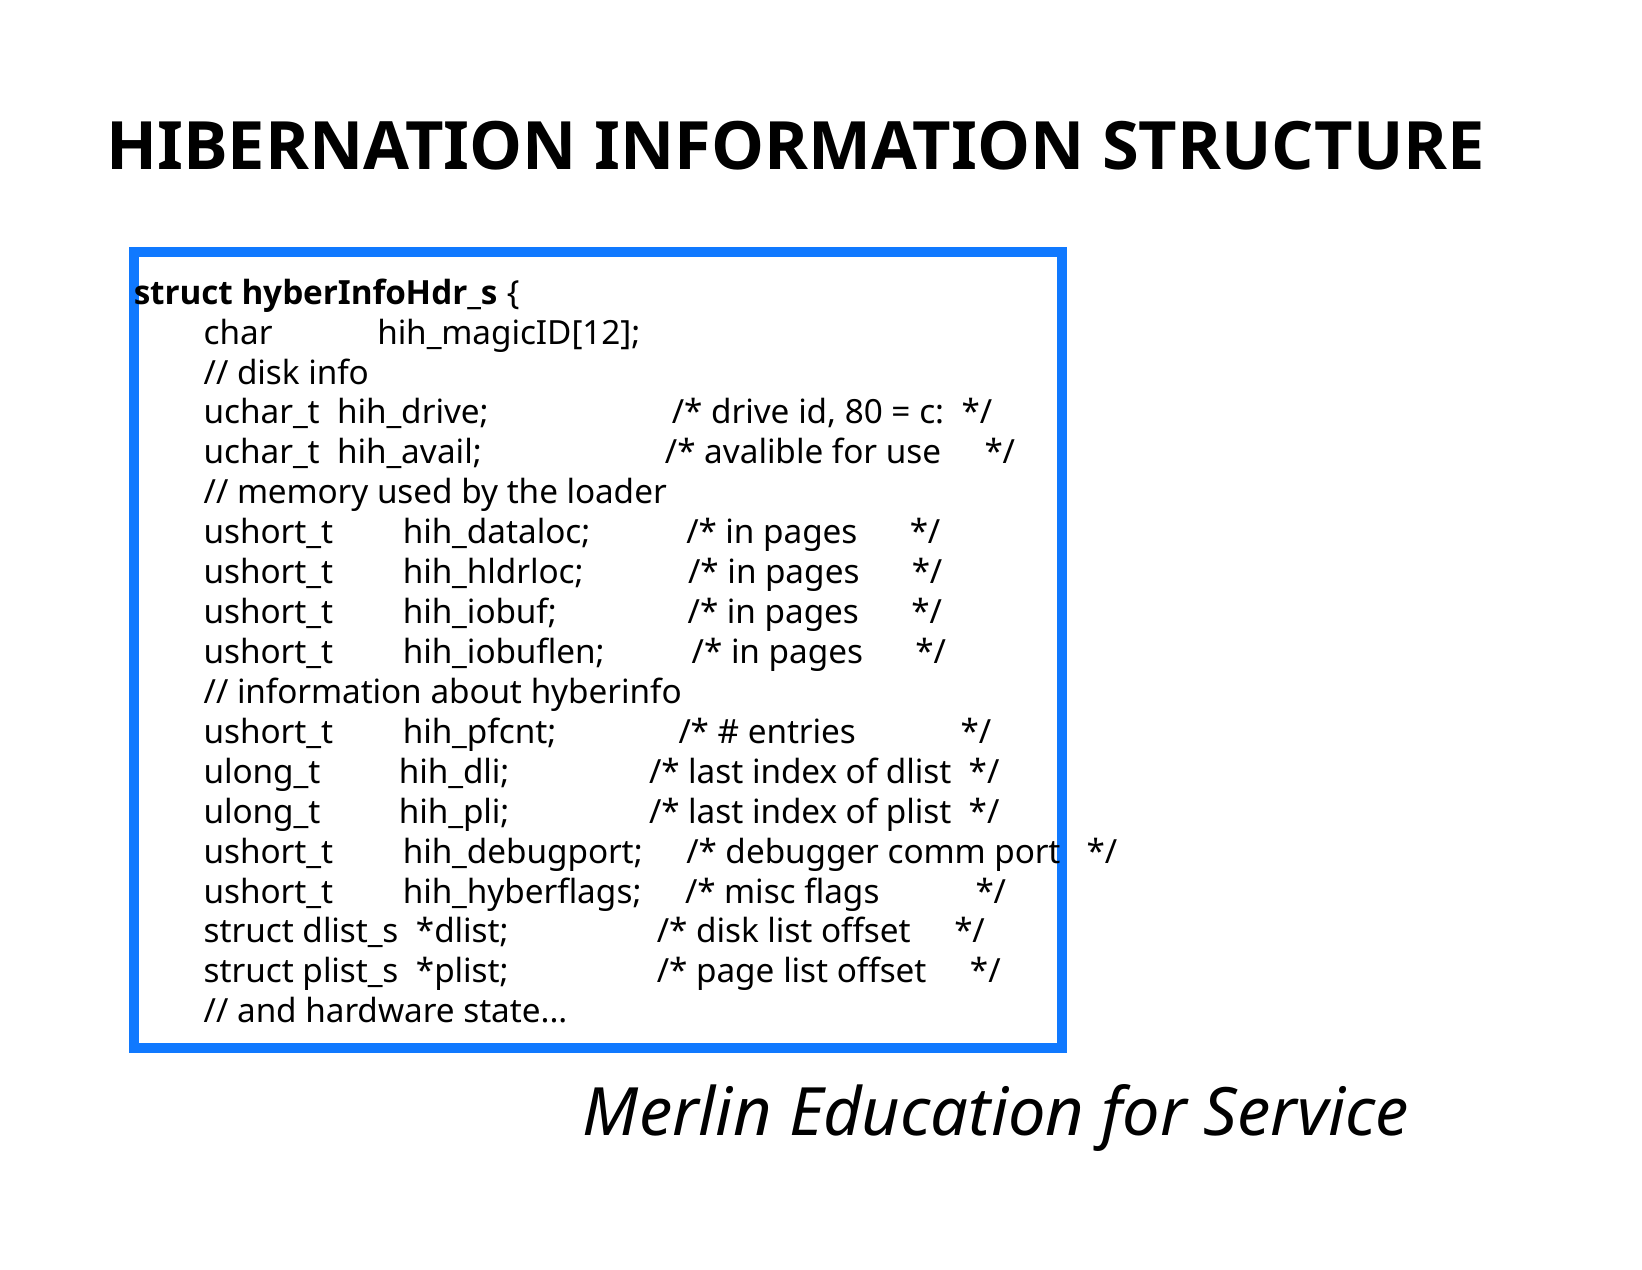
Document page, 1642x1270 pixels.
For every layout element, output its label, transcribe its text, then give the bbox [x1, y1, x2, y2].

text_box HIBERNATION INFORMATION STRUCTURE [106, 103, 1500, 184]
text_box Merlin Education for Service [582, 1068, 1411, 1149]
text_box struct hyberInfoHdr_s { char hih_magicID[12]; // disk info uchar_t hih_drive; /* drive id, 80 = c: */ uchar_t hih_avail; /* avalible for use */ // memory used by the loader ushort_t hih_dataloc; /* in pages */ ushort_t hih_hldrloc; /* in pages */ ushort_t hih_iobuf; /* in pages */ ushort_t hih_iobuflen; /* in pages */ // information about hyberinfo ushort_t hih_pfcnt; /* # entries */ ulong_t hih_dli; /* last index of dlist */ ulong_t hih_pli; /* last index of plist */ ushort_t hih_debugport; /* debugger comm port */ ushort_t hih_hyberflags; /* misc flags */ struct dlist_s *dlist; /* disk list offset */ struct plist_s *plist; /* page list offset */ // and hardware state... [133, 252, 1062, 1049]
